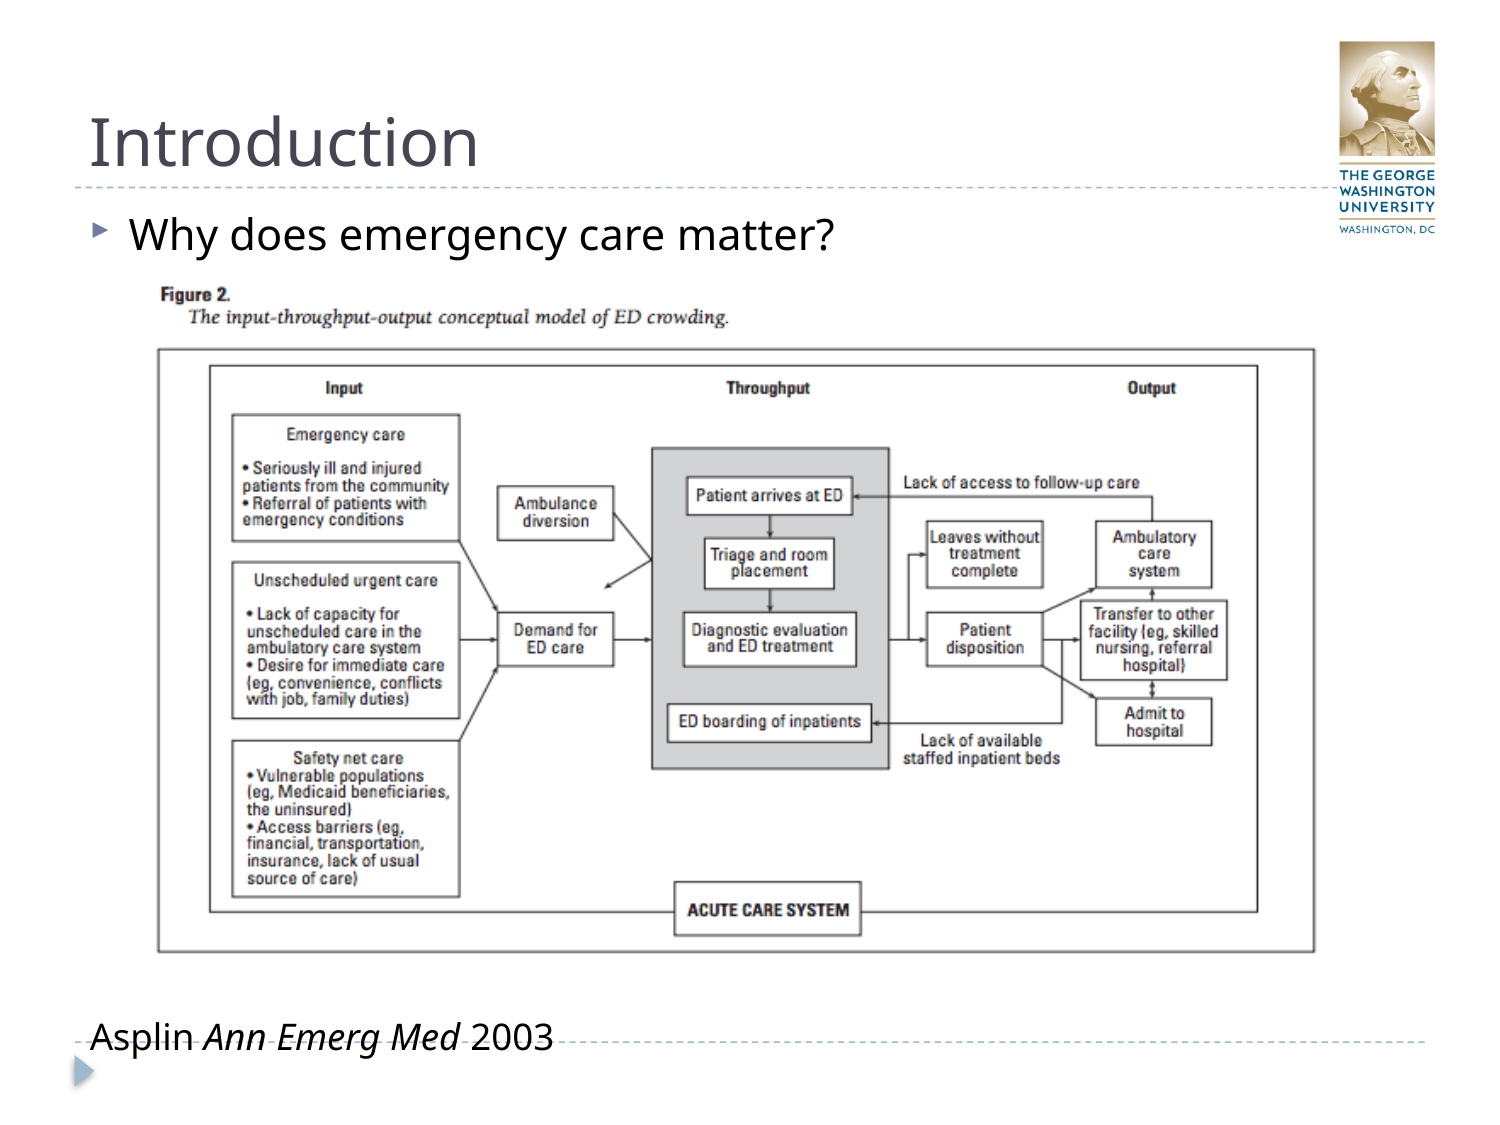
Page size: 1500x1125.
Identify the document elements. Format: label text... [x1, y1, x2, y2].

title Introduction [75, 24, 1425, 188]
list Why does emergency care matter? Asplin Ann Emerg Med 2003 [75, 200, 1425, 1075]
picture [1337, 37, 1440, 239]
picture [149, 274, 1326, 963]
